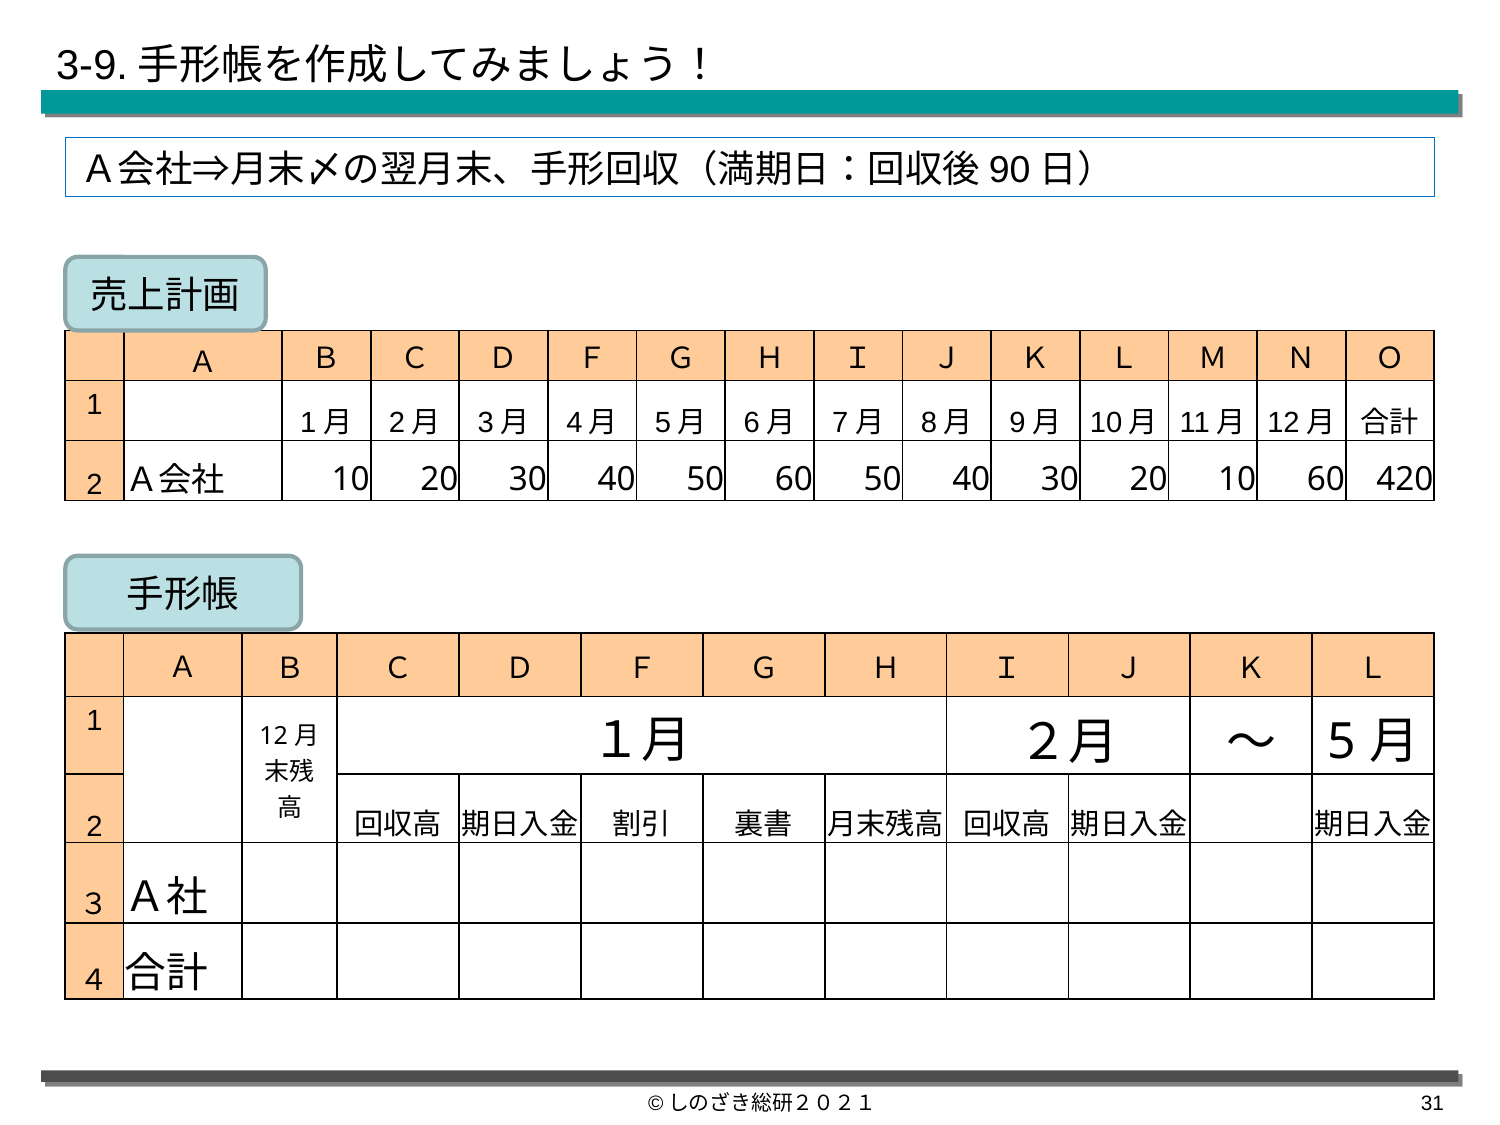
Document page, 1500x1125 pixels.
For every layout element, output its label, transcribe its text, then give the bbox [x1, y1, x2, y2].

table_cell [826, 924, 946, 998]
table_header Ｊ [903, 331, 990, 380]
table_header Ｇ [704, 634, 824, 696]
table_cell 12月末残高 [243, 697, 336, 842]
table_header Ｉ [815, 331, 902, 380]
text_box Ａ会社⇒月末〆の翌月末、手形回収（満期日：回収後90日） [65, 137, 1435, 197]
table_cell [704, 843, 824, 922]
table_cell 回収高 [947, 775, 1068, 842]
table_cell 20 [1081, 441, 1168, 500]
table_header [66, 331, 123, 380]
table_cell 2 [66, 775, 123, 842]
table_cell 4月 [549, 381, 636, 440]
table_cell 10月 [1081, 381, 1168, 440]
table_header Ｉ [947, 634, 1068, 696]
table_cell [826, 843, 946, 922]
table_cell 2月 [372, 381, 458, 440]
table_cell 割引 [582, 775, 702, 842]
table_cell 20 [372, 441, 458, 500]
table_cell 1月 [283, 381, 370, 440]
table_cell [338, 924, 458, 998]
table_header Ｃ [372, 331, 458, 380]
text_box 手形帳 [63, 553, 304, 632]
table_cell 60 [1258, 441, 1345, 500]
table_header [66, 634, 123, 696]
table_cell [1069, 843, 1189, 922]
table_cell 30 [460, 441, 547, 500]
table_header Ｆ [582, 634, 702, 696]
table_cell [460, 843, 580, 922]
table_header Ｊ [1069, 634, 1189, 696]
table_cell 裏書 [704, 775, 824, 842]
table_cell [1191, 843, 1311, 922]
table_cell 2 [66, 441, 123, 500]
table_header Ｈ [726, 331, 813, 380]
table_cell [582, 924, 702, 998]
table_cell 11月 [1169, 381, 1256, 440]
table_header Ｍ [1169, 331, 1256, 380]
table_header Ｄ [460, 331, 547, 380]
table_cell [460, 924, 580, 998]
table_cell ２月 [947, 697, 1189, 773]
table_cell １月 [338, 697, 946, 773]
table_cell 50 [637, 441, 724, 500]
table_cell [338, 843, 458, 922]
table_cell 420 [1347, 441, 1433, 500]
table_cell [124, 697, 241, 842]
table_cell ４ [66, 924, 123, 998]
table_cell 7月 [815, 381, 902, 440]
table_cell [1313, 924, 1433, 998]
table_cell 10 [1169, 441, 1256, 500]
table_cell 9月 [992, 381, 1079, 440]
table_header Ｎ [1258, 331, 1345, 380]
table_cell 期日入金 [1069, 775, 1189, 842]
table_header Ａ [124, 634, 241, 696]
table_cell 月末残高 [826, 775, 946, 842]
table_cell [947, 924, 1068, 998]
table_cell 12月 [1258, 381, 1345, 440]
table_header Ｌ [1081, 331, 1168, 380]
table_header Ｂ [243, 634, 336, 696]
table_cell 回収高 [338, 775, 458, 842]
table_cell [125, 381, 281, 440]
table_cell [1069, 924, 1189, 998]
text_box 3-9.手形帳を作成してみましょう！ [41, 30, 1245, 95]
table_header Ｄ [460, 634, 580, 696]
table_cell 1 [66, 381, 123, 440]
table_cell 10 [283, 441, 370, 500]
table_cell 期日入金 [1313, 775, 1433, 842]
table_header Ｃ [338, 634, 458, 696]
table_header Ｈ [826, 634, 946, 696]
table_cell ３ [66, 843, 123, 922]
table_cell 40 [549, 441, 636, 500]
text_box 売上計画 [63, 254, 268, 333]
table_cell [582, 843, 702, 922]
table_cell [1313, 843, 1433, 922]
table_cell 合計 [1347, 381, 1433, 440]
footer ©しのざき総研２０２１ [524, 1082, 1000, 1125]
table_cell [1191, 924, 1311, 998]
table_cell 1 [66, 697, 123, 773]
table_header Ｋ [992, 331, 1079, 380]
table_cell 6月 [726, 381, 813, 440]
table_cell 30 [992, 441, 1079, 500]
table_header Ｆ [549, 331, 636, 380]
table_cell 合計 [124, 924, 241, 998]
table_cell 期日入金 [460, 775, 580, 842]
table_header Ｏ [1347, 331, 1433, 380]
table_cell [243, 924, 336, 998]
table_cell 3月 [460, 381, 547, 440]
table_cell [243, 843, 336, 922]
table_cell Ａ社 [124, 843, 241, 922]
table_header Ｋ [1191, 634, 1311, 696]
table_cell [704, 924, 824, 998]
table_header Ｂ [283, 331, 370, 380]
table_header Ｇ [637, 331, 724, 380]
slide_number 30 [1108, 1082, 1459, 1125]
table_cell 50 [815, 441, 902, 500]
table_cell 5月 [1313, 697, 1433, 773]
table_cell [947, 843, 1068, 922]
table_cell 40 [903, 441, 990, 500]
table_cell [1191, 775, 1311, 842]
table_cell Ａ会社 [125, 441, 281, 500]
table_cell 60 [726, 441, 813, 500]
table_cell 5月 [637, 381, 724, 440]
table_header Ａ [125, 331, 281, 380]
table_cell ～ [1191, 697, 1311, 773]
table_header Ｌ [1313, 634, 1433, 696]
table_cell 8月 [903, 381, 990, 440]
